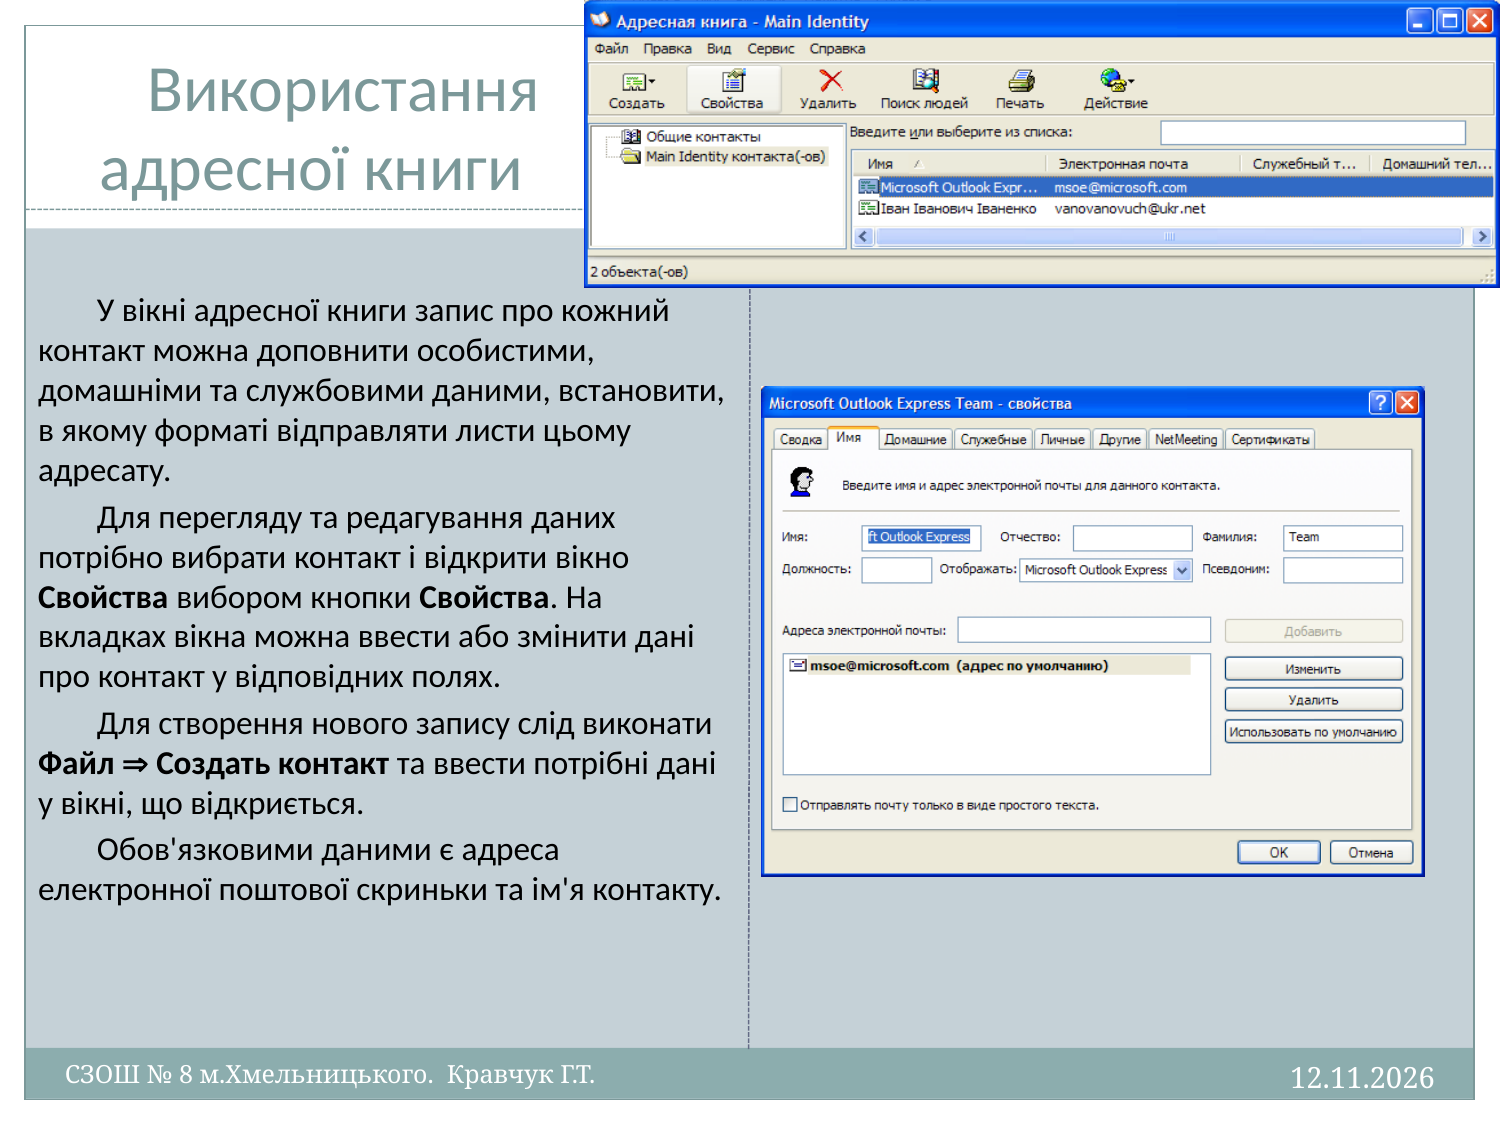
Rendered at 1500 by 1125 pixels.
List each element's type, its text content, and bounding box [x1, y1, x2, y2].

footer СЗОШ № 8 м.Хмельницького. Кравчук Г.Т. [50, 1051, 638, 1112]
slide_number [950, 1051, 1450, 1112]
list У вікні адресної книги запис про кожний контакт можна доповнити особистими, домашніми та службовими даними, встановити, в якому форматі відправляти листи цьому адресату. Для перегляду та редагування даних потрібно вибрати контакт і відкрити вікно Свойства вибором кнопки Свойства. На вкладках вікна можна ввести або змінити дані про контакт у відповідних полях. Для створення нового запису слід виконати Файл  Создать контакт та ввести потрібні дані у вікні, що відкриється. Обов'язковими даними є адреса електронної поштової скриньки та ім'я контакту. [23, 281, 750, 1043]
title Використання адресної книги [49, 37, 575, 211]
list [761, 386, 1425, 878]
picture [584, 0, 1500, 288]
